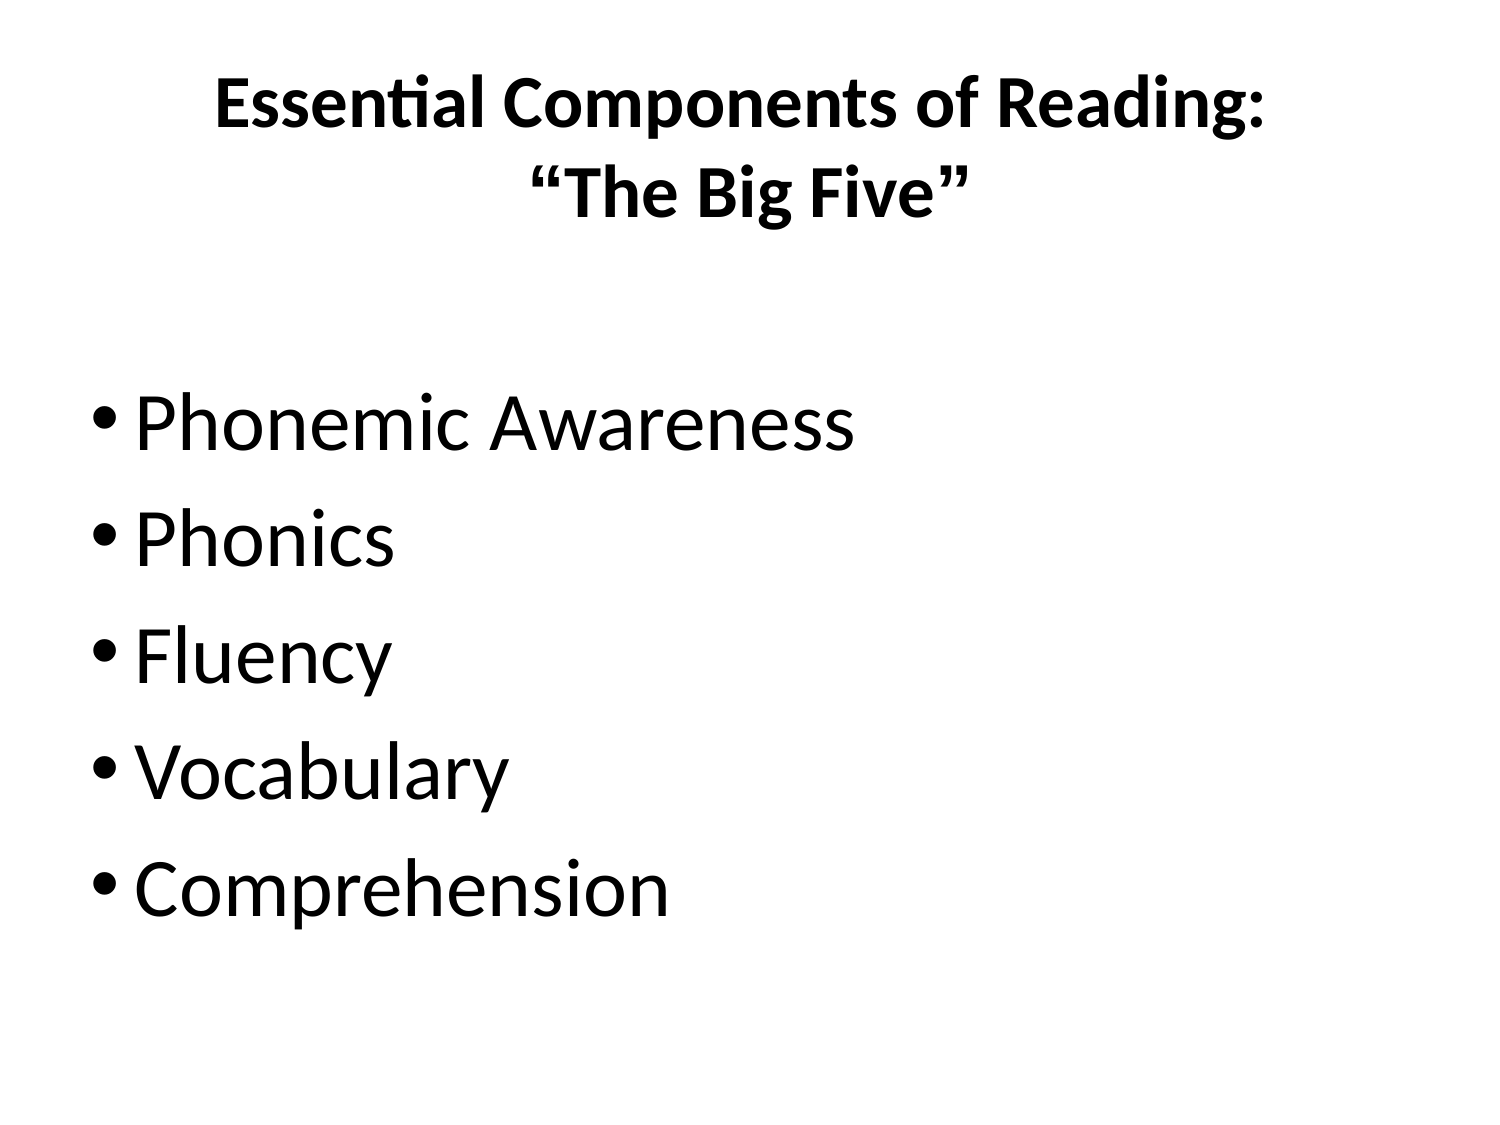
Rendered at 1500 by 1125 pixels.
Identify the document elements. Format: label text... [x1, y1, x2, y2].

list Phonemic Awareness Phonics Fluency Vocabulary Comprehension [75, 262, 1425, 1005]
title Essential Components of Reading: “The Big Five” [75, 45, 1425, 233]
